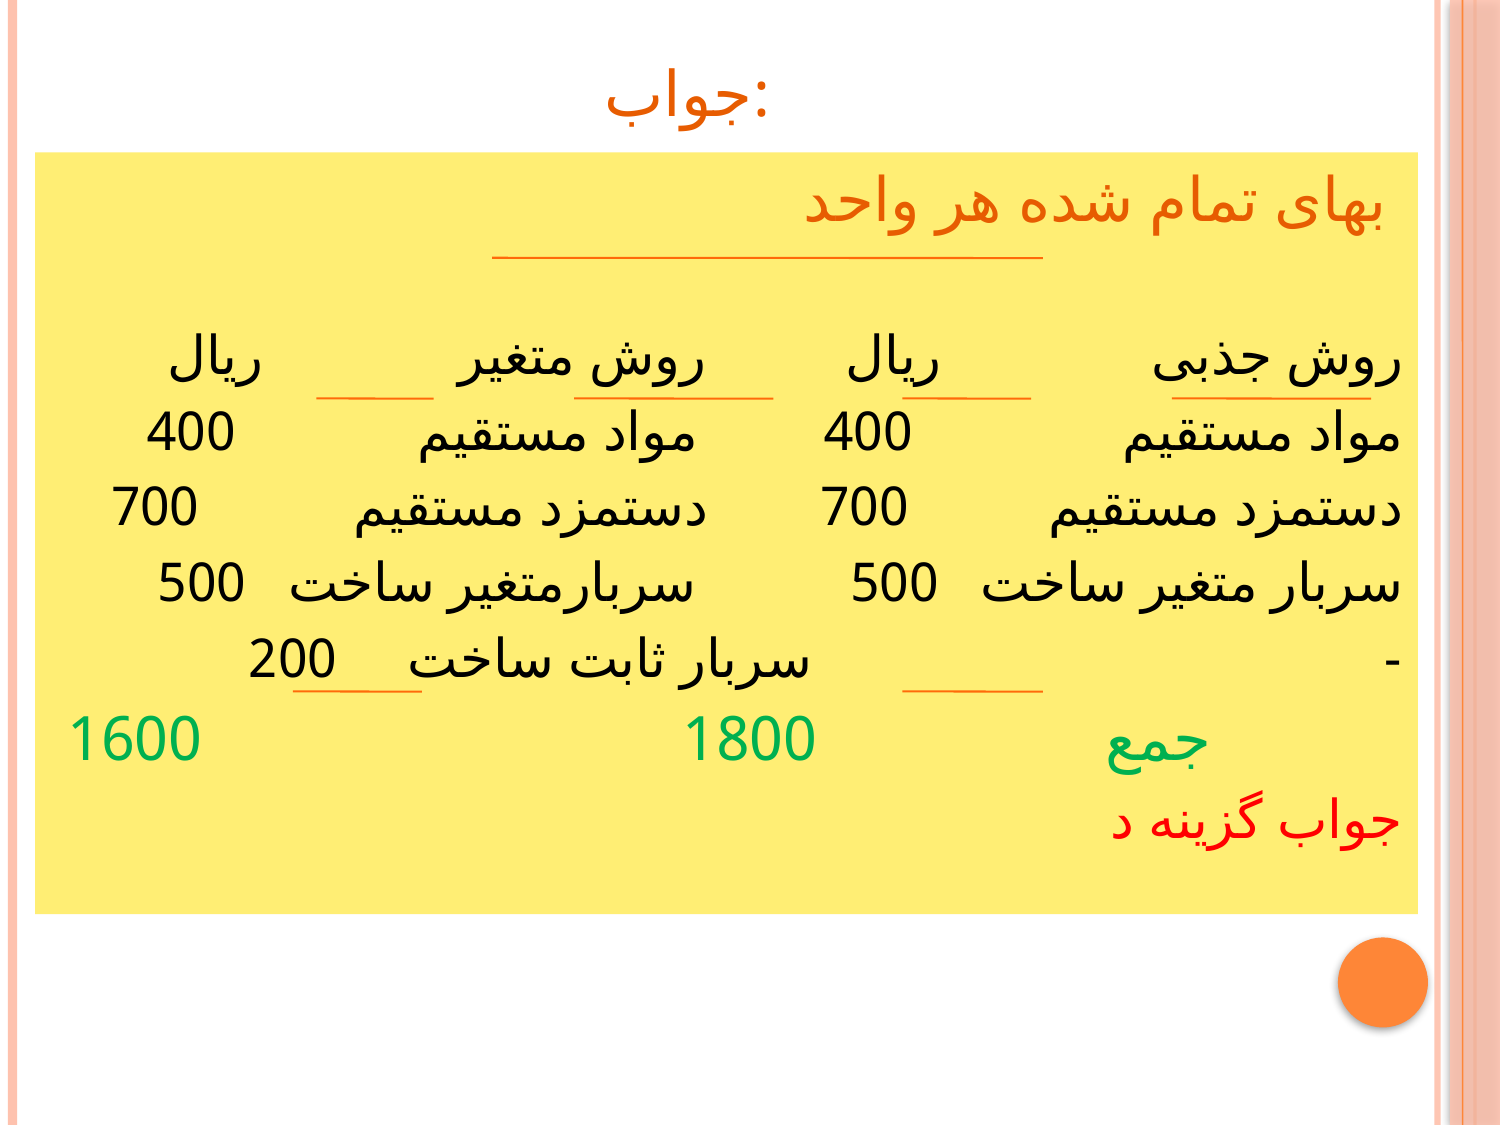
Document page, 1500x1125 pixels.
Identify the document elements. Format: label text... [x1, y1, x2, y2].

title جواب: [75, 45, 1300, 152]
list بهای تمام شده هر واحد روش جذبی ریال روش متغیر ریال مواد مستقیم 400 مواد مستقیم 400 دستمزد مستقیم 700 دستمزد مستقیم 700 سربار متغیر ساخت 500 سربارمتغیر ساخت 500 سربار ثابت ساخت 200 - جمع 1800 1600 جواب گزینه د [35, 152, 1418, 915]
